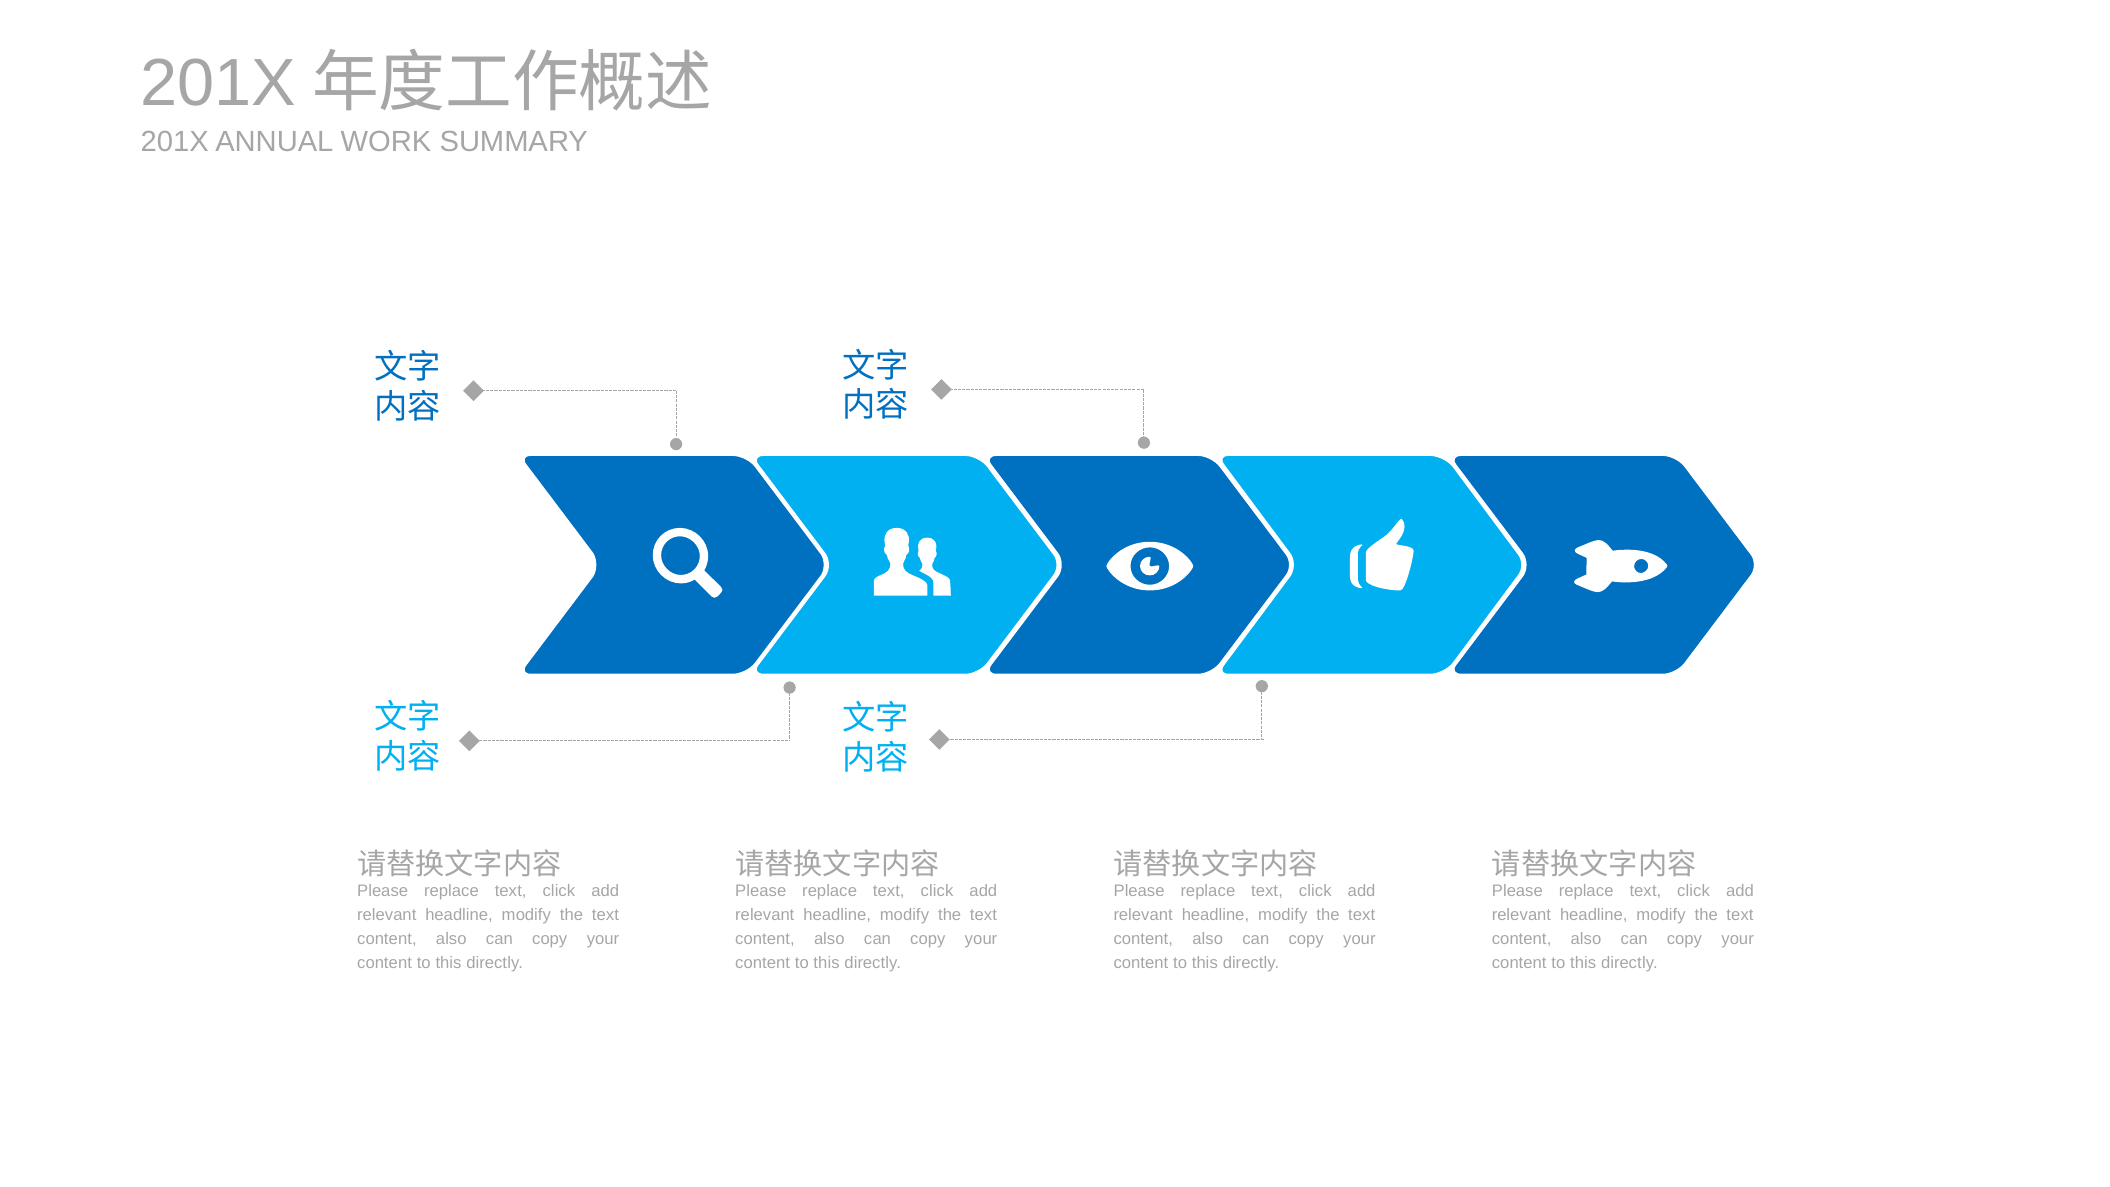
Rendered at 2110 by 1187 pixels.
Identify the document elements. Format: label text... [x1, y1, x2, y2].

text_box 请替换文字内容 [1113, 838, 1326, 876]
text_box 请替换文字内容 [356, 838, 570, 876]
text_box Please replace text, click add relevant headline, modify the text content, also can copy your content to this directly. [356, 876, 620, 972]
text_box 201X年度工作概述 [140, 38, 789, 119]
text_box Please replace text, click add relevant headline, modify the text content, also can copy your content to this directly. [1491, 876, 1755, 972]
text_box 201X ANNUAL WORK SUMMARY [140, 122, 602, 158]
text_box 文字内容 [834, 343, 917, 424]
text_box 请替换文字内容 [735, 838, 948, 876]
text_box Please replace text, click add relevant headline, modify the text content, also can copy your content to this directly. [735, 876, 998, 972]
text_box Please replace text, click add relevant headline, modify the text content, also can copy your content to this directly. [1113, 876, 1376, 972]
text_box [520, 454, 1757, 676]
text_box 文字内容 [834, 695, 917, 776]
text_box 请替换文字内容 [1491, 838, 1704, 876]
text_box 文字内容 [366, 345, 449, 426]
text_box 文字内容 [366, 695, 449, 775]
